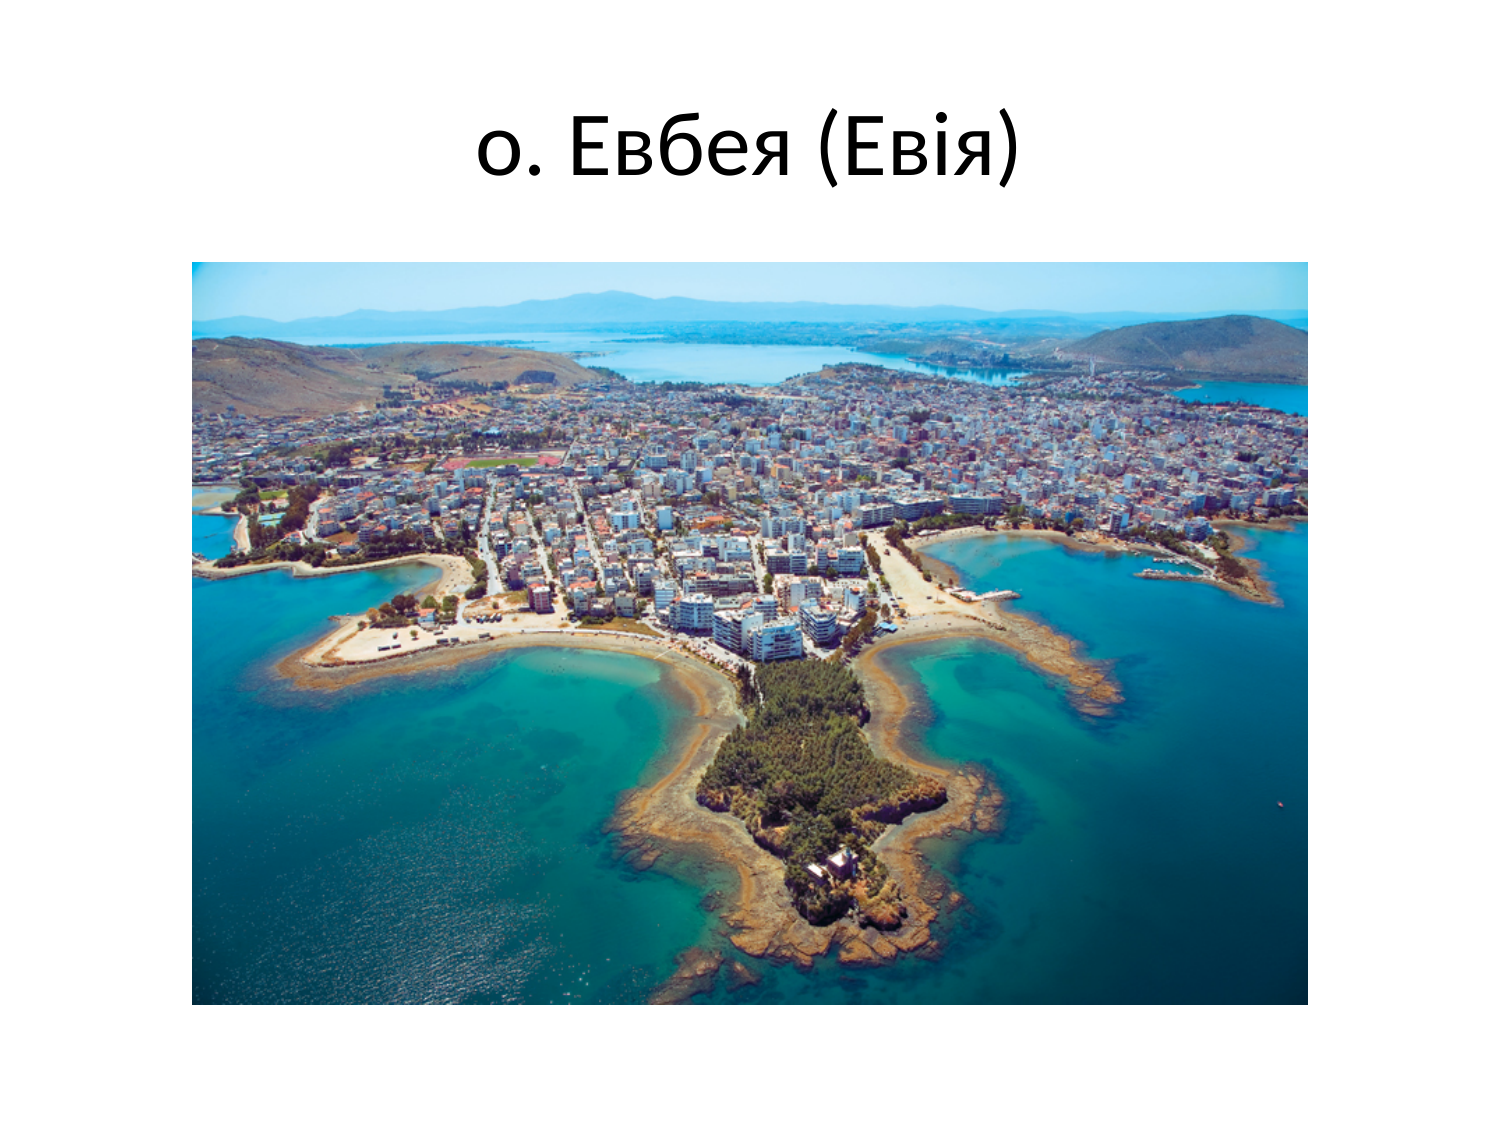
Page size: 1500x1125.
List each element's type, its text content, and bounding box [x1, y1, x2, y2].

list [192, 262, 1308, 1006]
title о. Евбея (Евія) [74, 44, 1426, 233]
